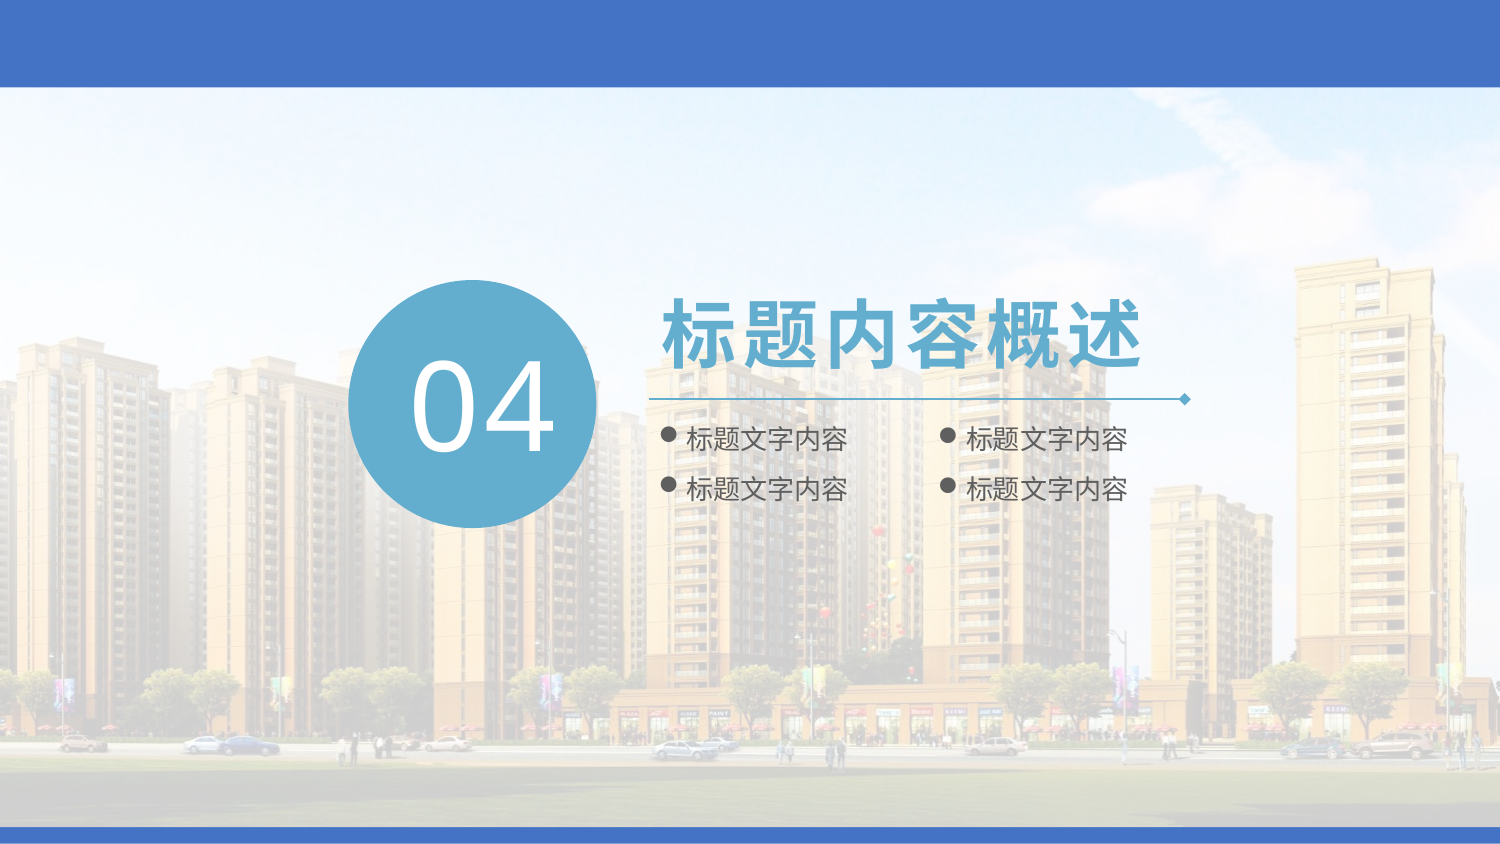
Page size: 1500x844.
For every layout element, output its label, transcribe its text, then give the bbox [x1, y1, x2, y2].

text_box 标题文字内容 [658, 422, 937, 455]
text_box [348, 279, 597, 529]
text_box 标题文字内容 [937, 472, 1268, 506]
text_box 标题文字内容 [658, 472, 937, 505]
text_box 标题文字内容 [937, 422, 1268, 456]
text_box 标题内容概述 [647, 280, 1159, 385]
